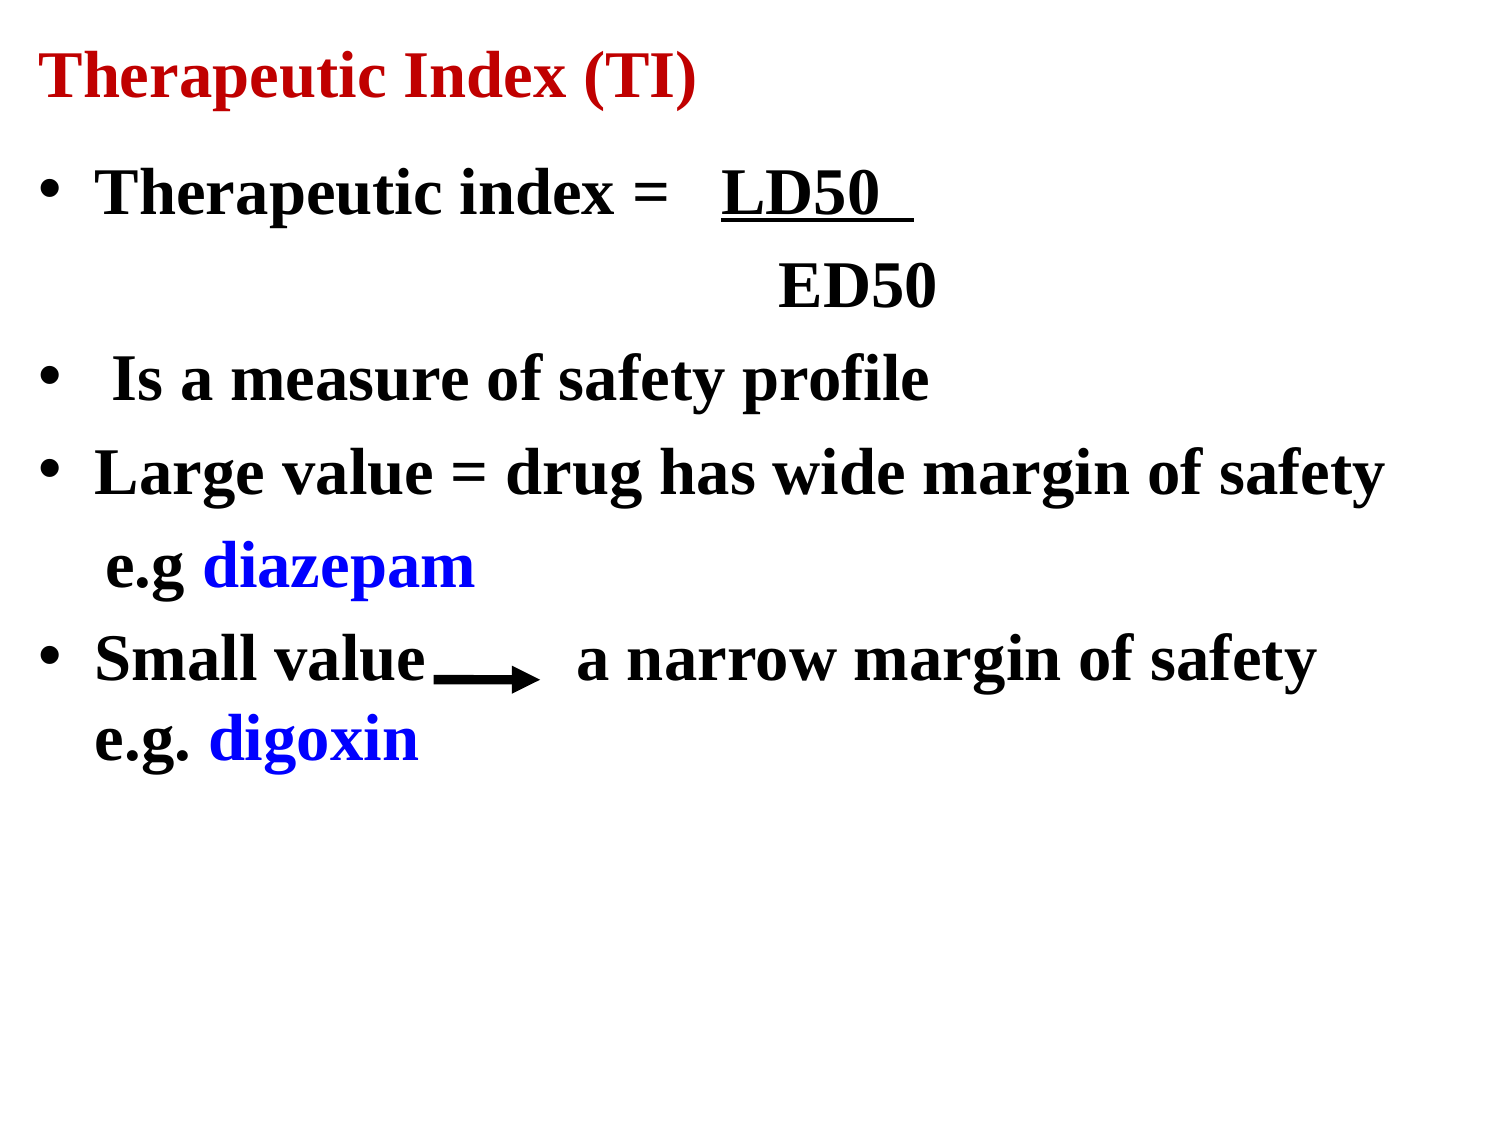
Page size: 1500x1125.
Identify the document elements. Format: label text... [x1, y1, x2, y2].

text_box [433, 673, 541, 686]
list Therapeutic Index (TI) Therapeutic index = LD50 ED50 Is a measure of safety profile Large value = drug has wide margin of safety e.g diazepam Small value a narrow margin of safety e.g. digoxin [23, 23, 1460, 1083]
